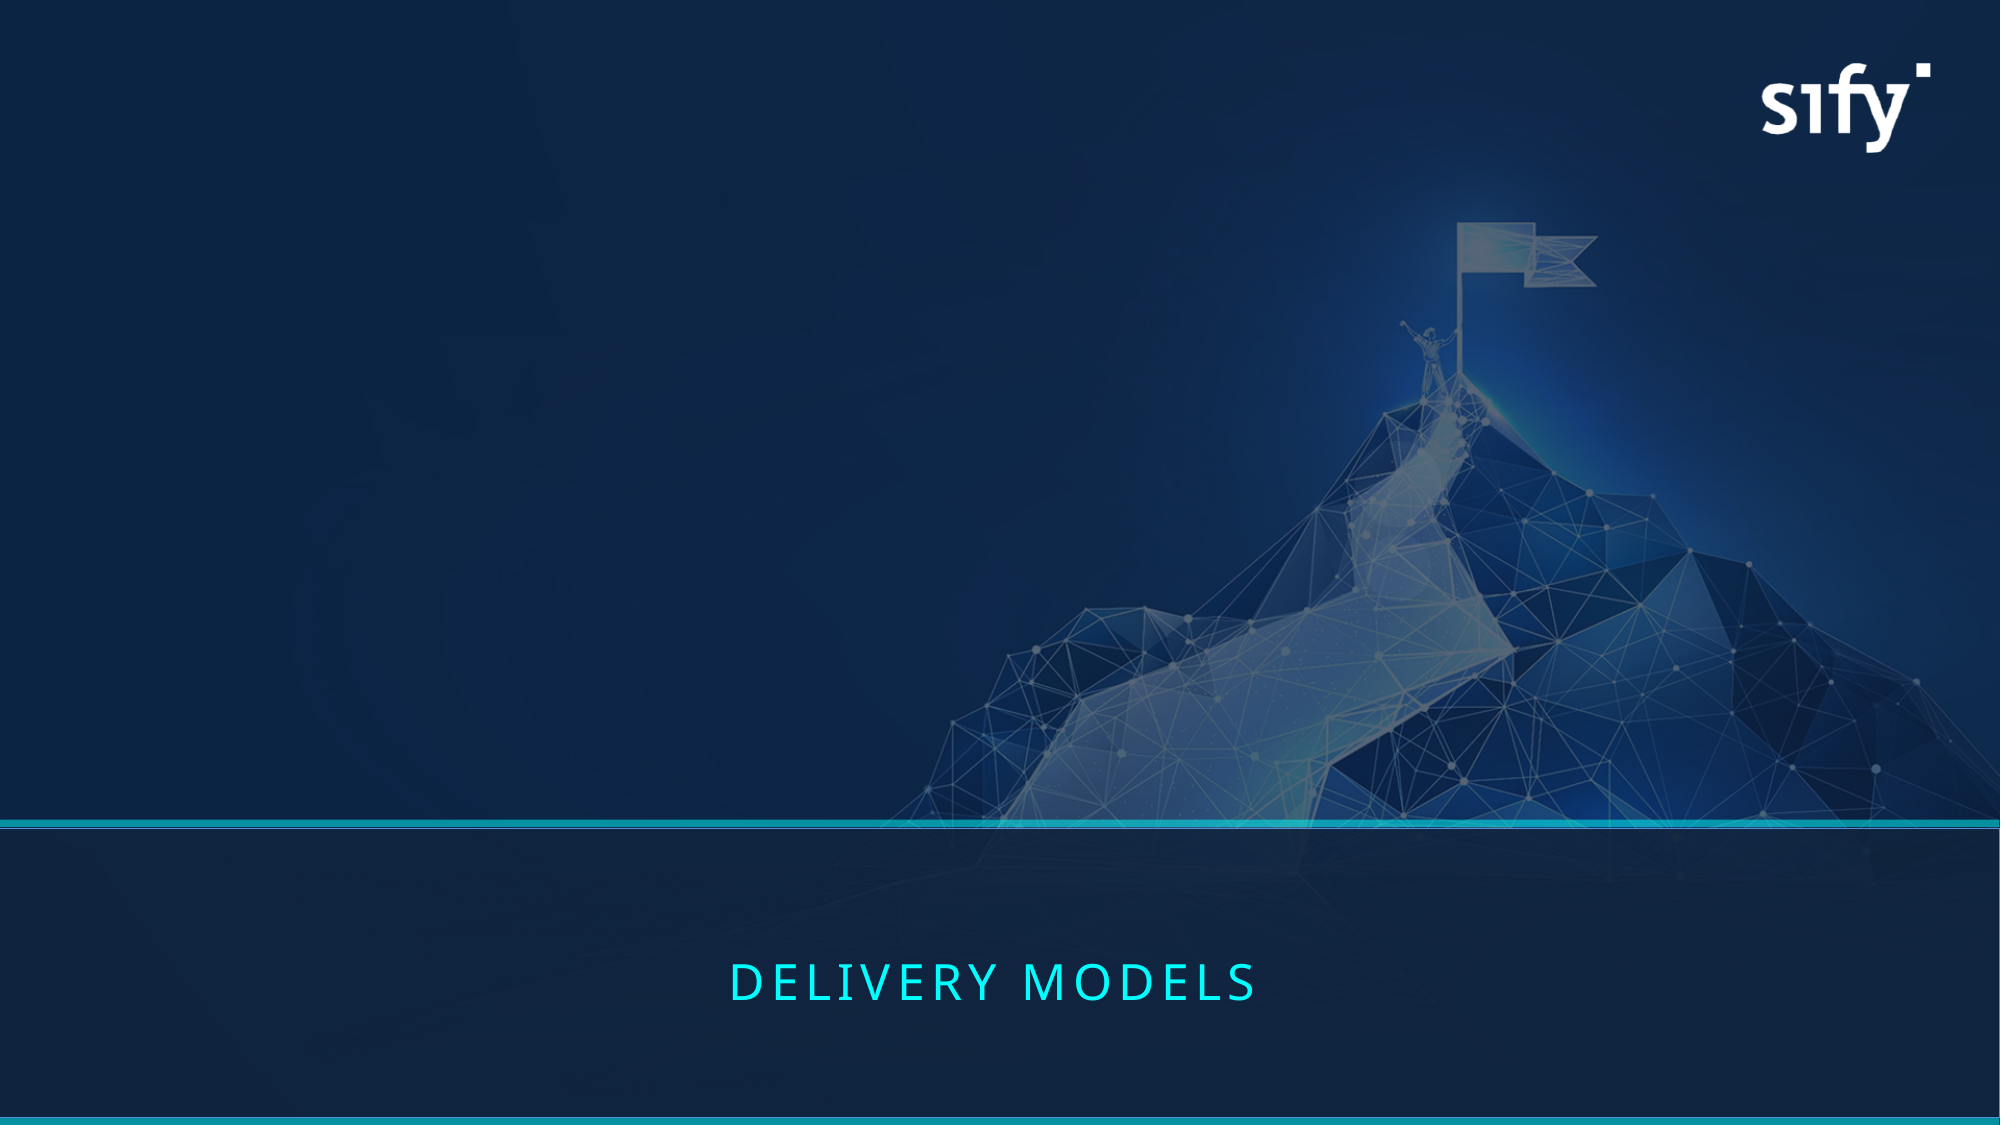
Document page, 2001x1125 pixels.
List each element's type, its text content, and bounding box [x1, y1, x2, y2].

list Delivery models [70, 836, 1930, 1110]
